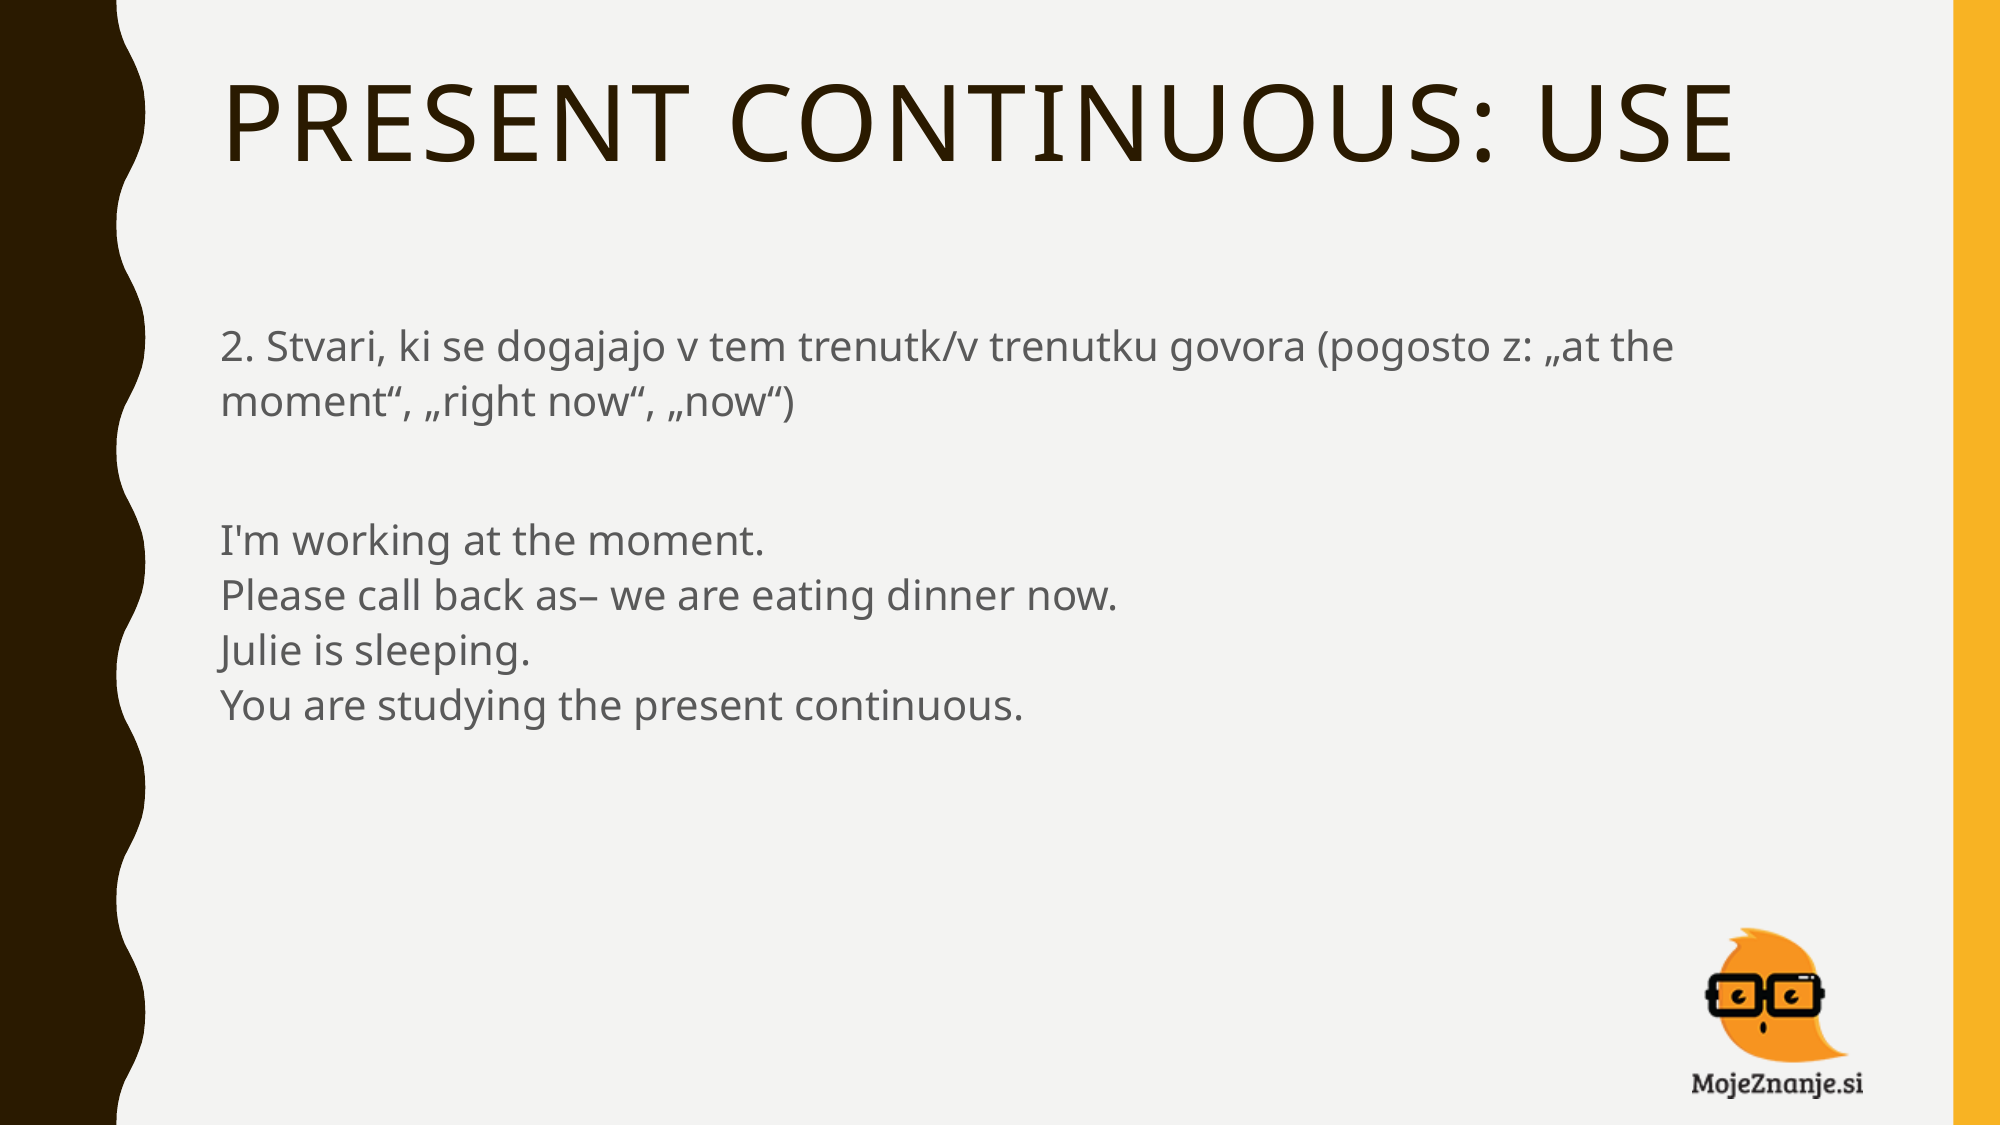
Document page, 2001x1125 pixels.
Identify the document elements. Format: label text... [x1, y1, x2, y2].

title PRESENT CONTINUOUS: USE [205, 62, 1875, 307]
picture [1692, 965, 1863, 1099]
list 2. Stvari, ki se dogajajo v tem trenutk/v trenutku govora (pogosto z: „at the moment“, „right now“, „now“) I'm working at the moment. Please call back as– we are eating dinner now. Julie is sleeping. You are studying the present continuous. [205, 307, 1875, 965]
